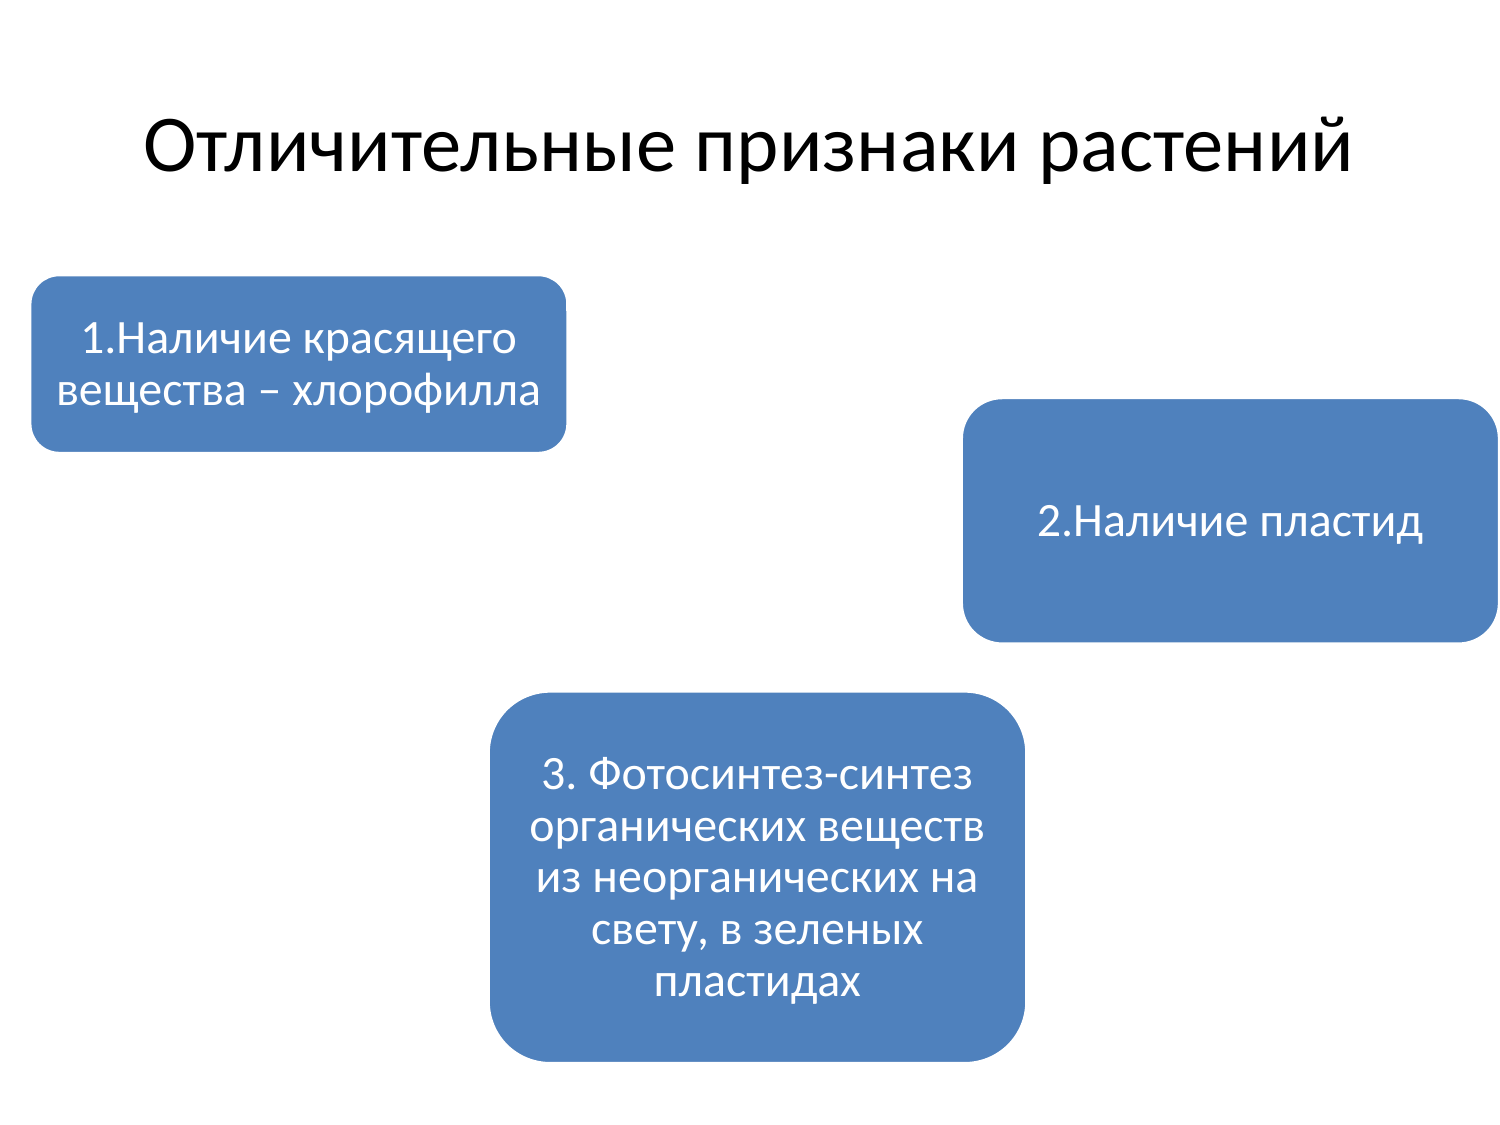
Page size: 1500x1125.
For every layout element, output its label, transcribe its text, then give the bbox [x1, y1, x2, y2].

text_box 2.Наличие пластид [958, 395, 1500, 647]
text_box 3. Фотосинтез-синтез органических веществ из неорганических на свету, в зеленых пластидах [485, 688, 1030, 1067]
text_box 1.Наличие красящего вещества – хлорофилла [27, 272, 571, 456]
title Отличительные признаки растений [74, 44, 1426, 233]
